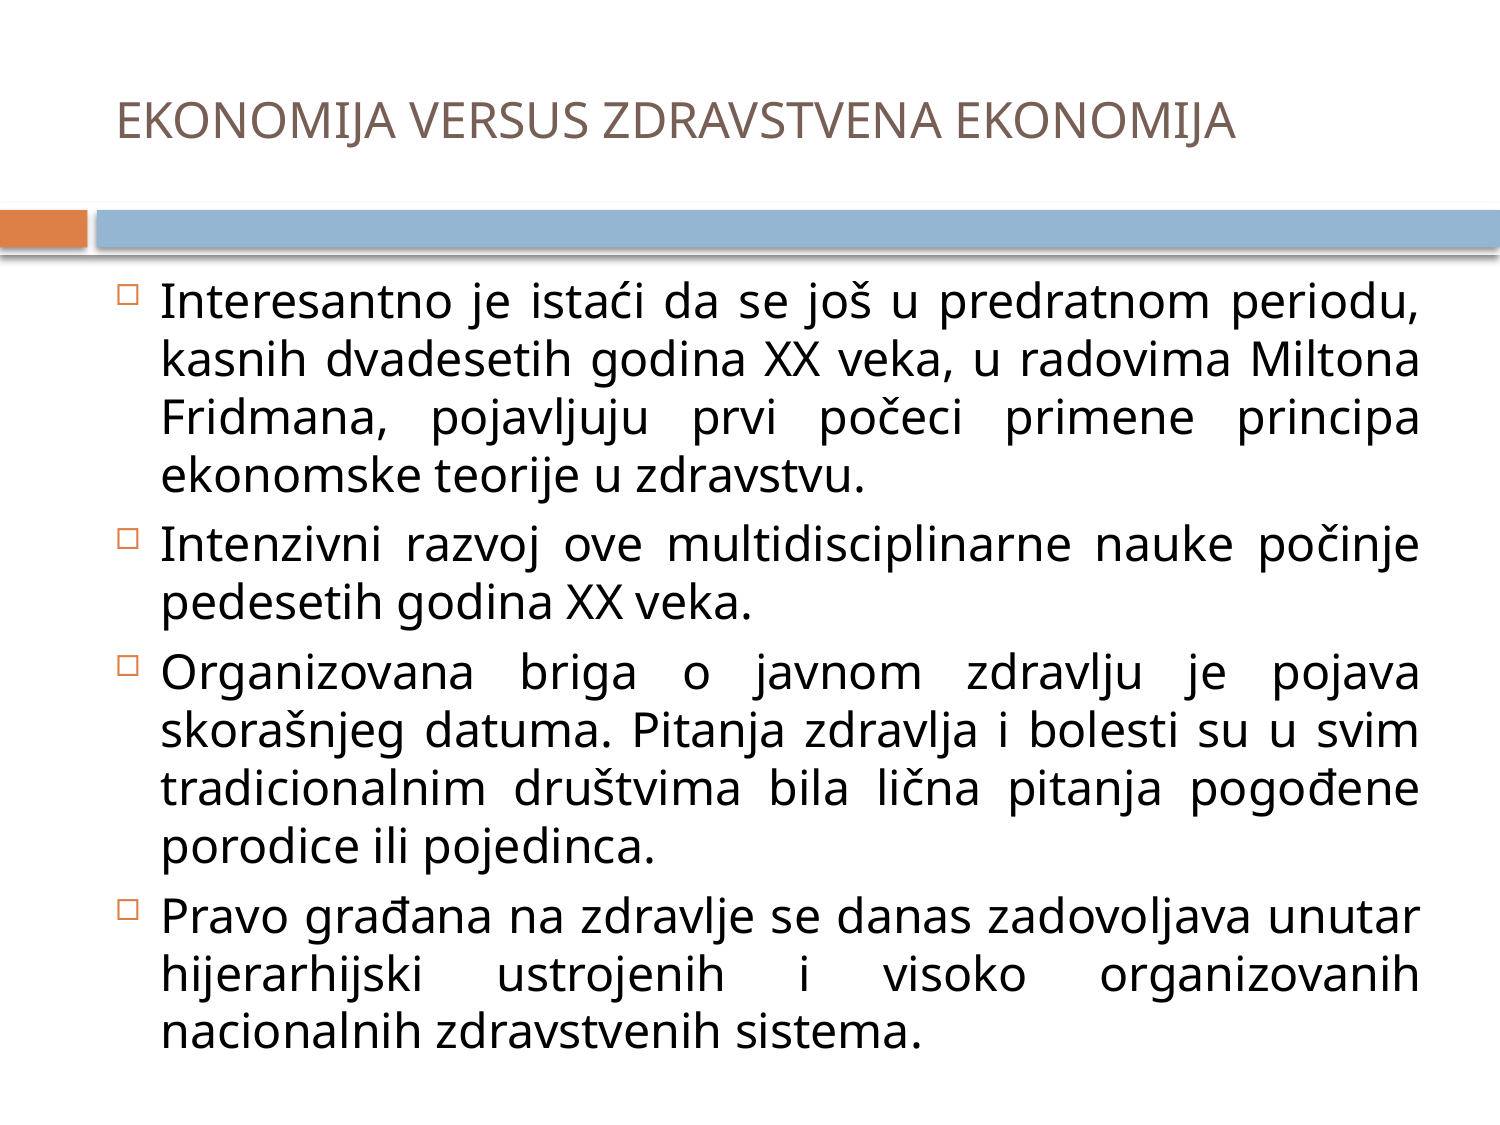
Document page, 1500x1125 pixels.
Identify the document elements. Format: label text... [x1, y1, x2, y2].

list Interesantno je istaći da se još u predratnom periodu, kasnih dvadesetih godina XX veka, u radovima Miltona Fridmana, pojavljuju prvi počeci primene principa ekonomske teorije u zdravstvu. Intenzivni razvoj ove multidisciplinarne nauke počinje pedesetih godina XX veka. Organizovana briga o javnom zdravlju je pojava skorašnjeg datuma. Pitanja zdravlja i bolesti su u svim tradicionalnim društvima bila lična pitanja pogođene porodice ili pojedinca. Pravo građana na zdravlje se danas zadovoljava unutar hijerarhijski ustrojenih i visoko organizovanih nacionalnih zdravstvenih sistema. [100, 262, 1438, 1075]
title EKONOMIJA VERSUS ZDRAVSTVENA EKONOMIJA [100, 37, 1438, 200]
